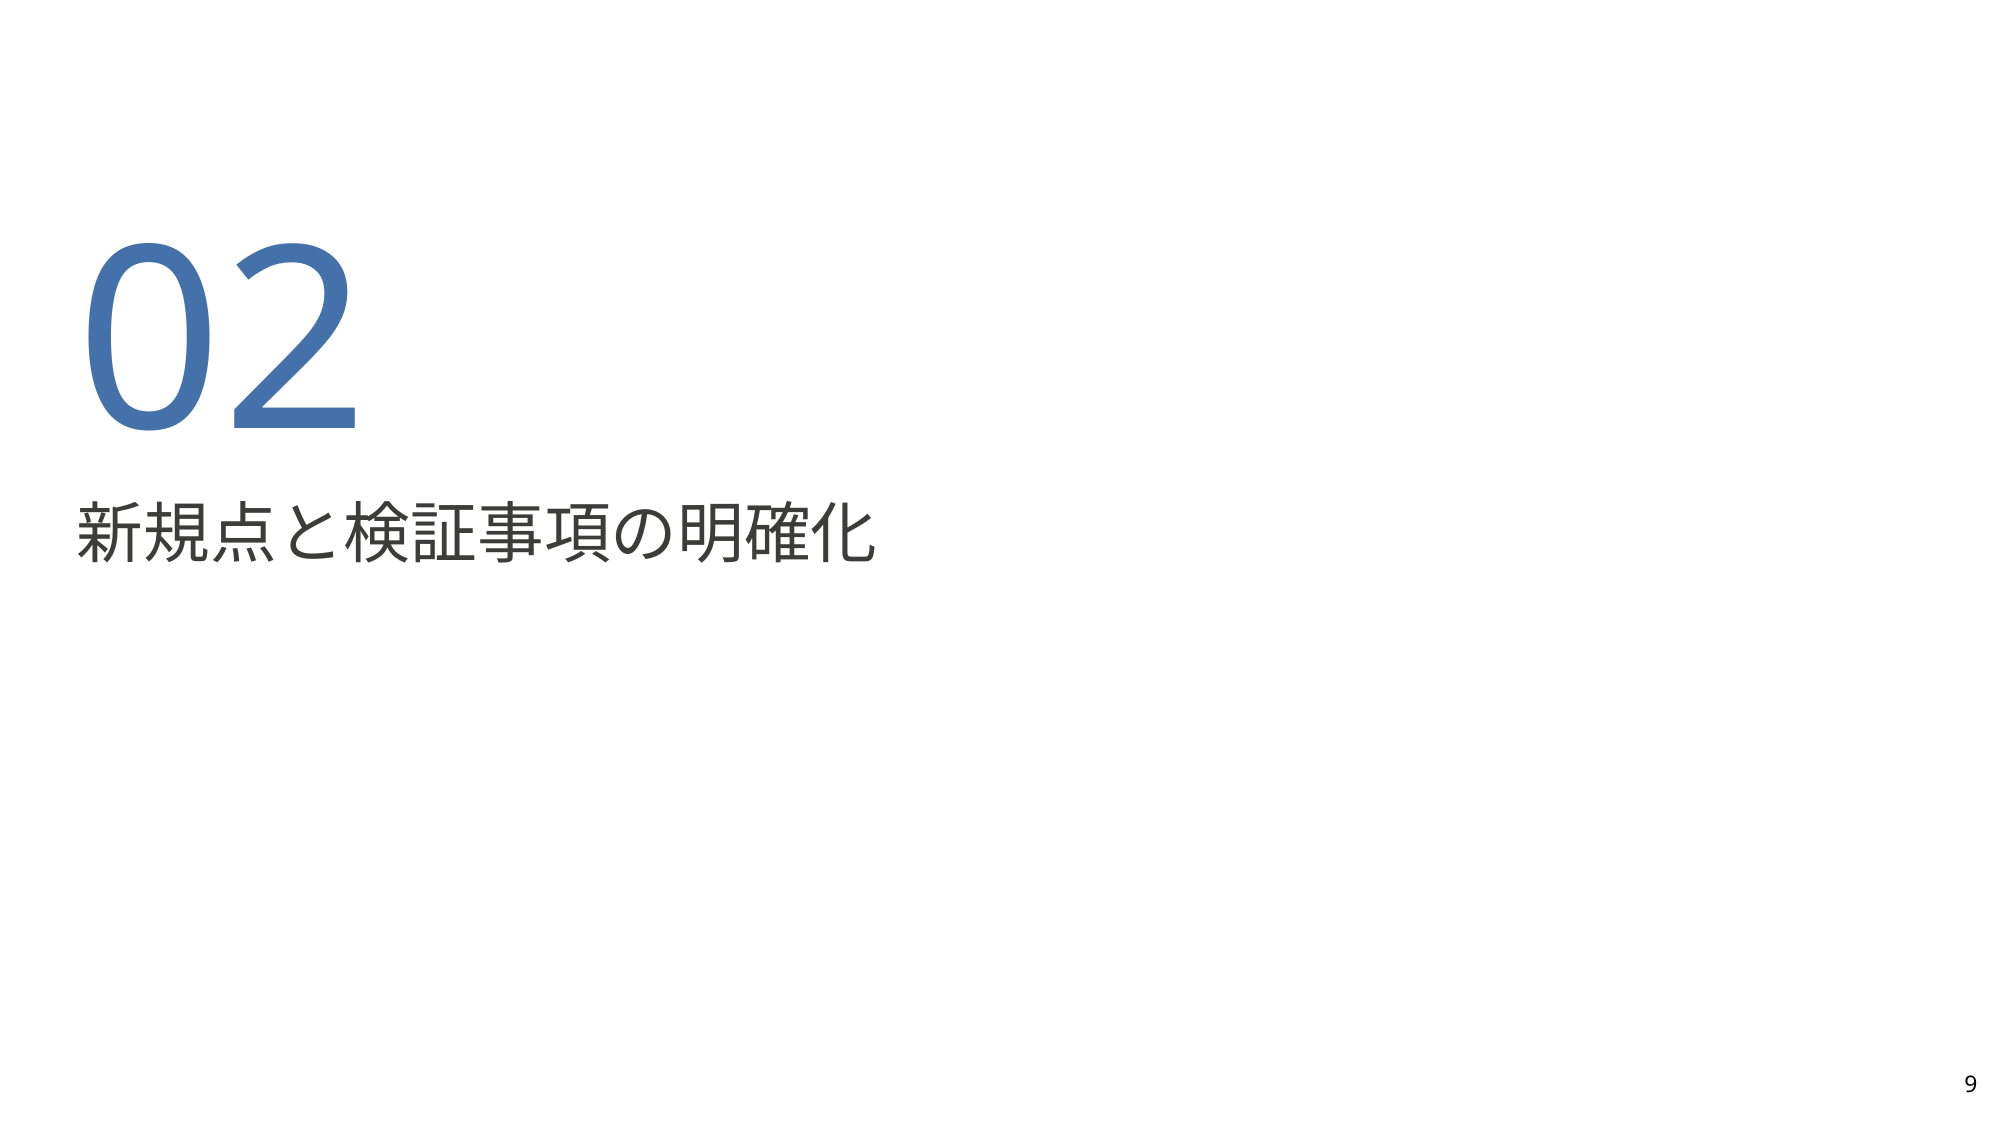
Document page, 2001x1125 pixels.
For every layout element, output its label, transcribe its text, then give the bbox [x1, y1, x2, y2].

list 02 [0, 0, 542, 480]
title 新規点と検証事項の明確化 [76, 499, 974, 589]
